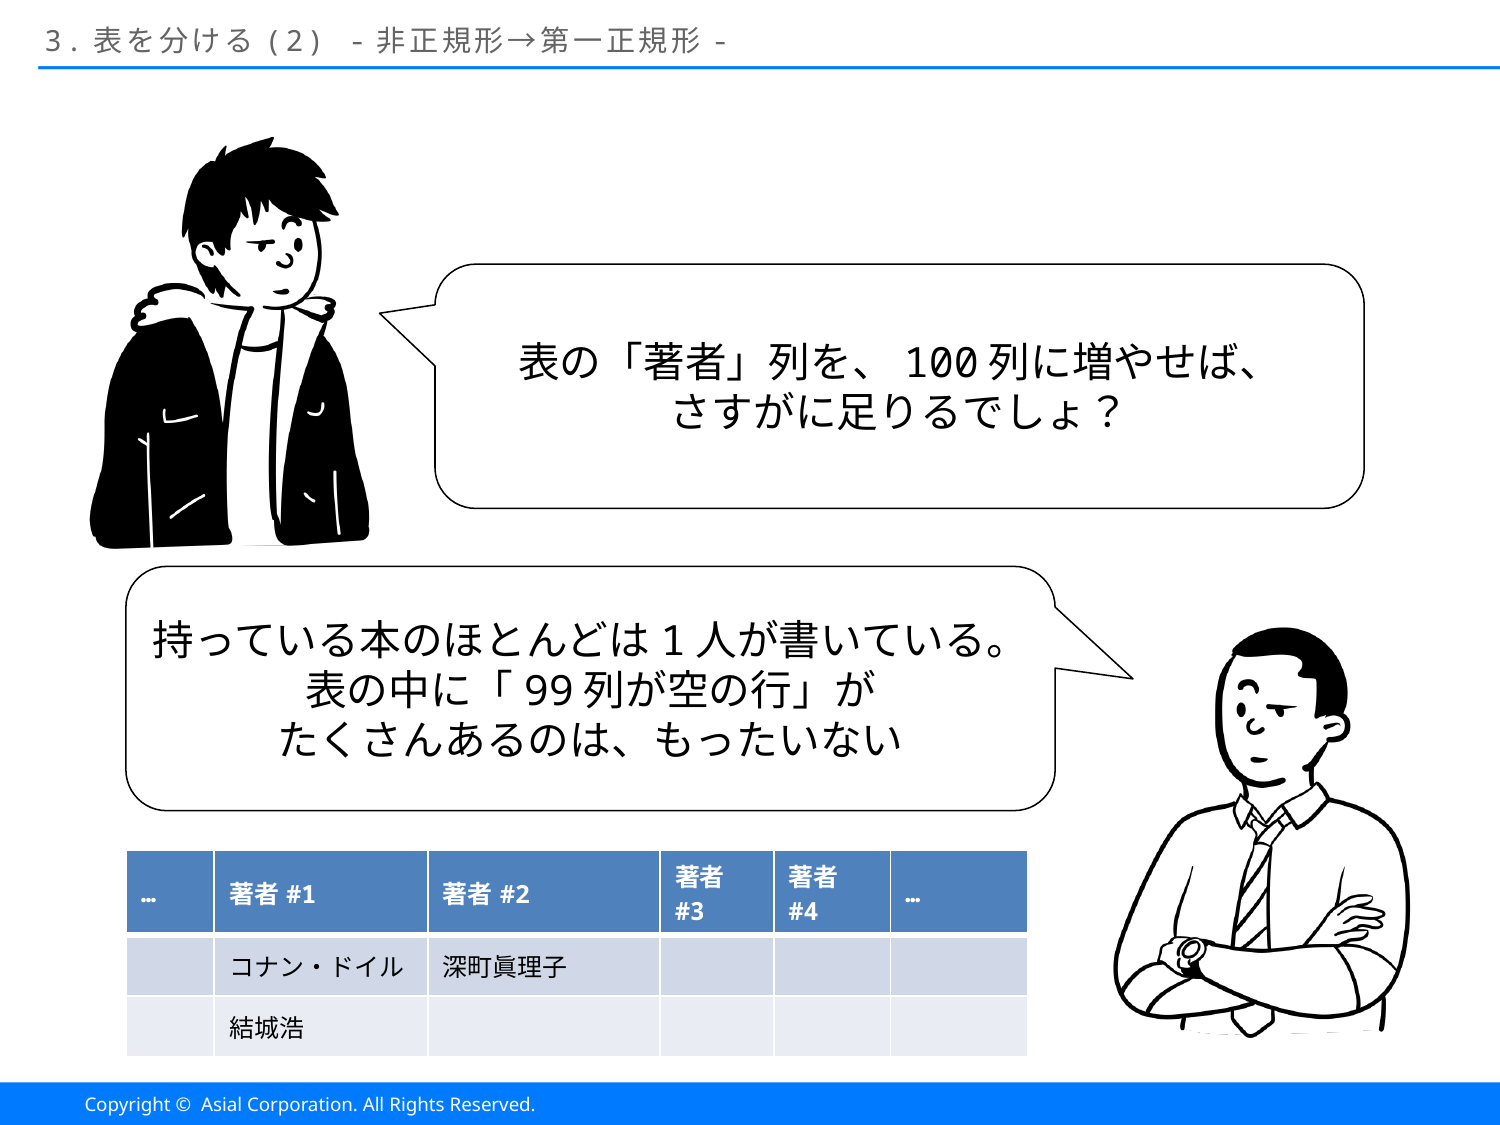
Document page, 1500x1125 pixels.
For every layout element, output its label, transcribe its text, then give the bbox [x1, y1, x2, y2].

title 3.表を分ける(2) -非正規形→第一正規形- [29, 7, 1223, 72]
table_cell [429, 997, 659, 1056]
table_cell [775, 997, 890, 1056]
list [77, 127, 379, 561]
table_header … [127, 851, 213, 932]
table_cell [127, 997, 213, 1056]
table_header 著者#2 [429, 851, 659, 932]
picture [1101, 616, 1423, 1050]
table_cell コナン・ドイル [215, 938, 427, 995]
table_cell [775, 938, 890, 995]
table_header … [891, 851, 1027, 932]
table_cell 結城浩 [215, 997, 427, 1056]
table_header 著者#4 [775, 851, 890, 932]
table_header 著者#1 [215, 851, 427, 932]
table_cell [891, 938, 1027, 995]
table_cell [661, 997, 773, 1056]
table_cell [127, 938, 213, 995]
table_cell [661, 938, 773, 995]
text_box 表の「著者」列を、100列に増やせば、 さすがに足りるでしょ？ [382, 262, 1367, 511]
table_cell 深町眞理子 [429, 938, 659, 995]
table_cell [891, 997, 1027, 1056]
text_box 持っている本のほとんどは1人が書いている。 表の中に「99列が空の行」が たくさんあるのは、もったいない [123, 564, 1096, 813]
table_header 著者#3 [661, 851, 773, 932]
